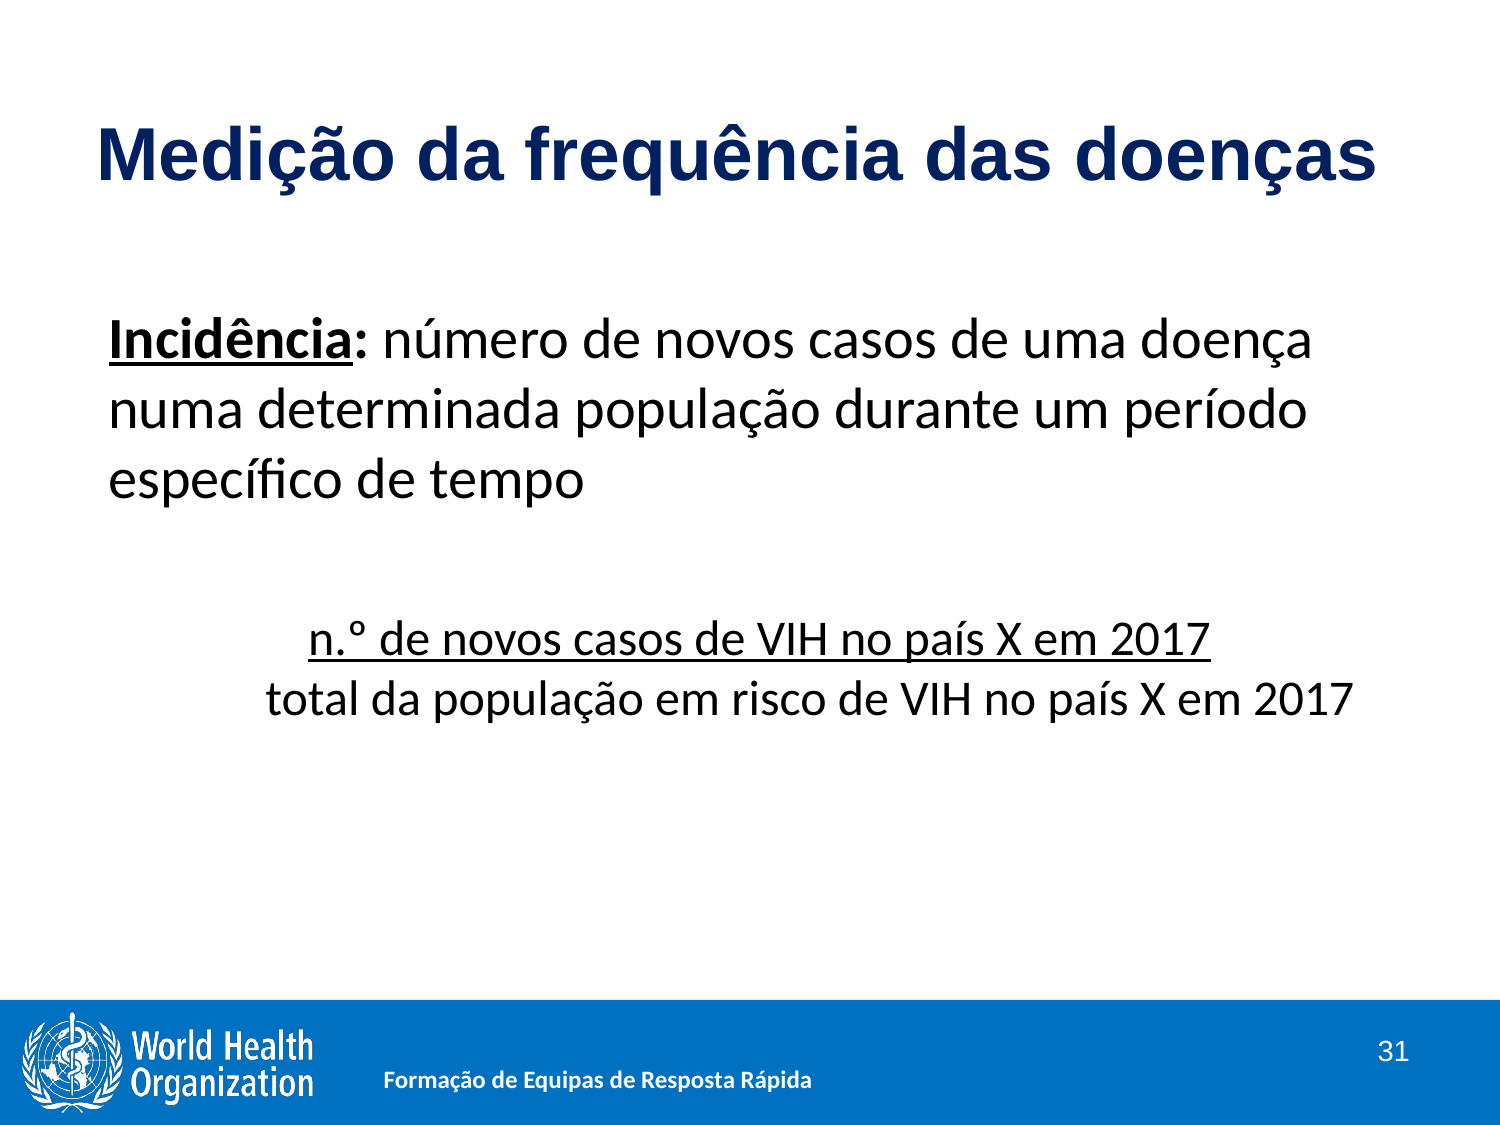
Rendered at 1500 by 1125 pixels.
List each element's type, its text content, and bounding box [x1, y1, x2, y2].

title Medição da frequência das doenças [62, 91, 1413, 209]
picture [21, 1012, 313, 1113]
text_box Incidência: número de novos casos de uma doença numa determinada população durante um período específico de tempo n.º de novos casos de VIH no país X em 2017 total da população em risco de VIH no país X em 2017 [93, 208, 1426, 863]
slide_number 31 [1074, 1024, 1425, 1103]
